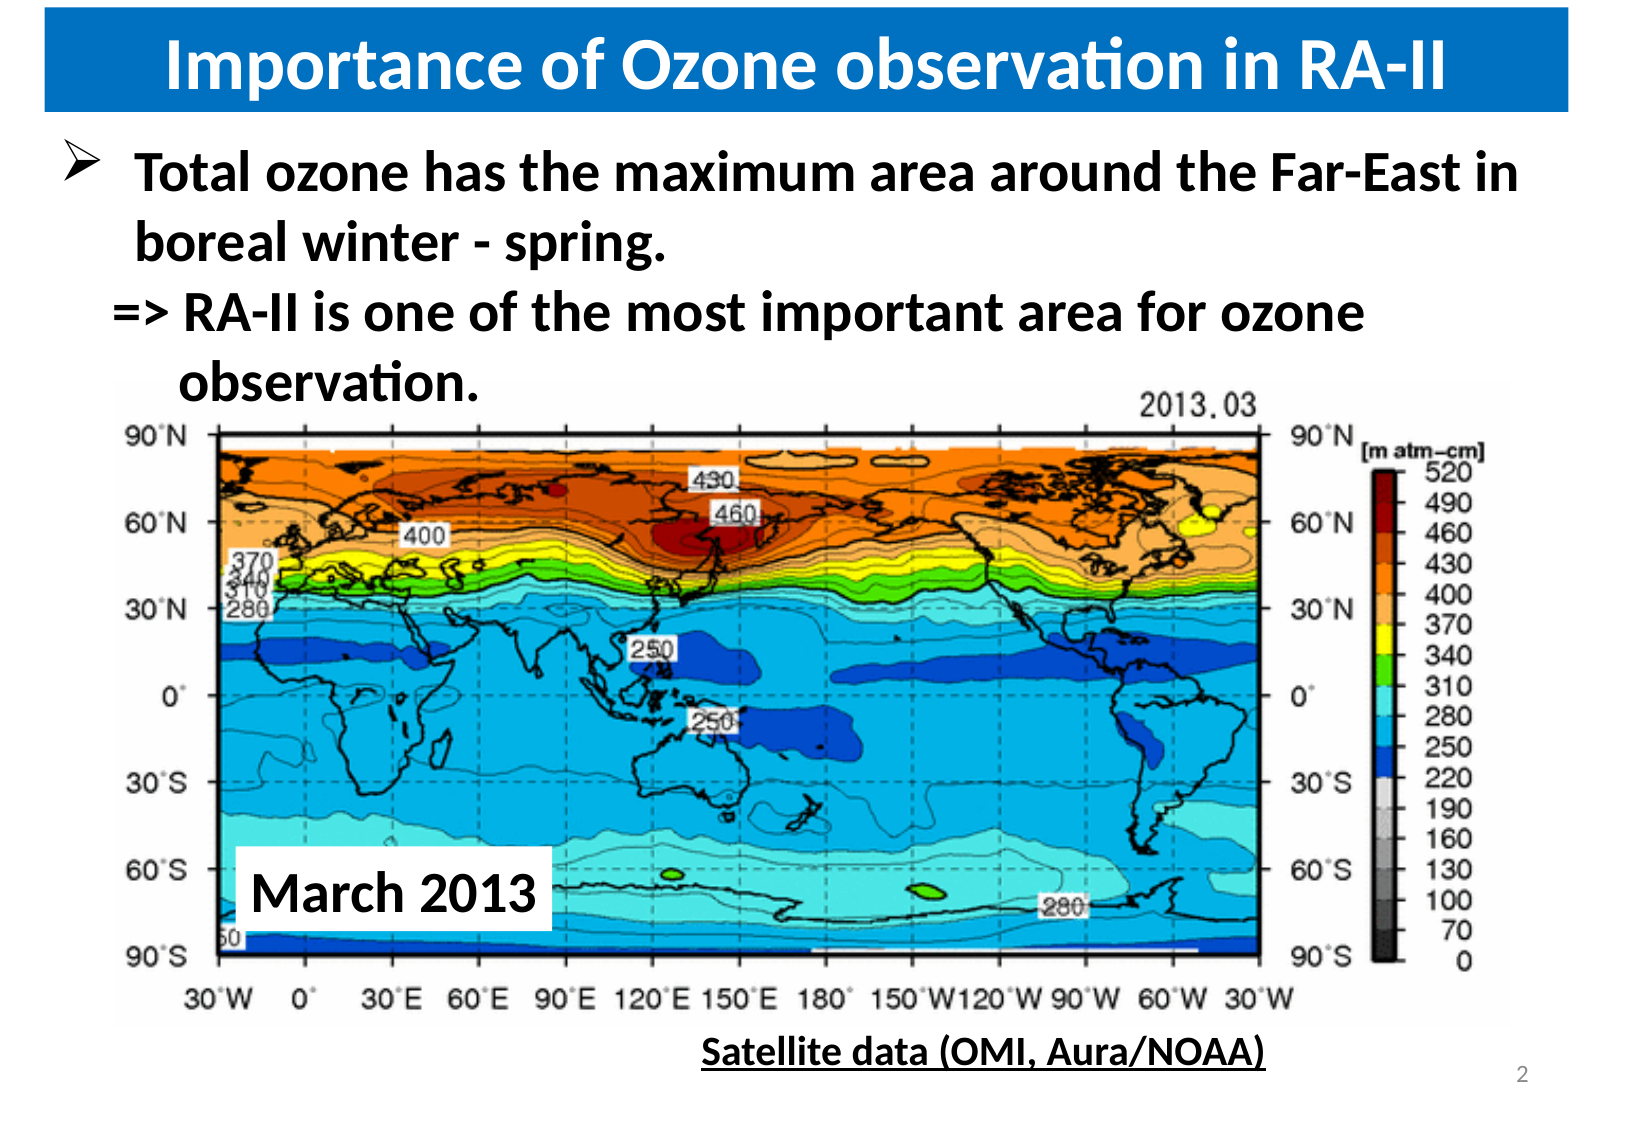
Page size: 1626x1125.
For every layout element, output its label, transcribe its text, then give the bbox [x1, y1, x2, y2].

text_box Importance of Ozone observation in RA-II [44, 7, 1569, 112]
text_box Total ozone has the maximum area around the Far-East in boreal winter - spring. => RA-II is one of the most important area for ozone observation. [44, 125, 1593, 421]
slide_number 2 [1164, 1042, 1544, 1103]
text_box Satellite data (OMI, Aura/NOAA) [670, 1035, 1297, 1082]
picture [115, 381, 1510, 1027]
